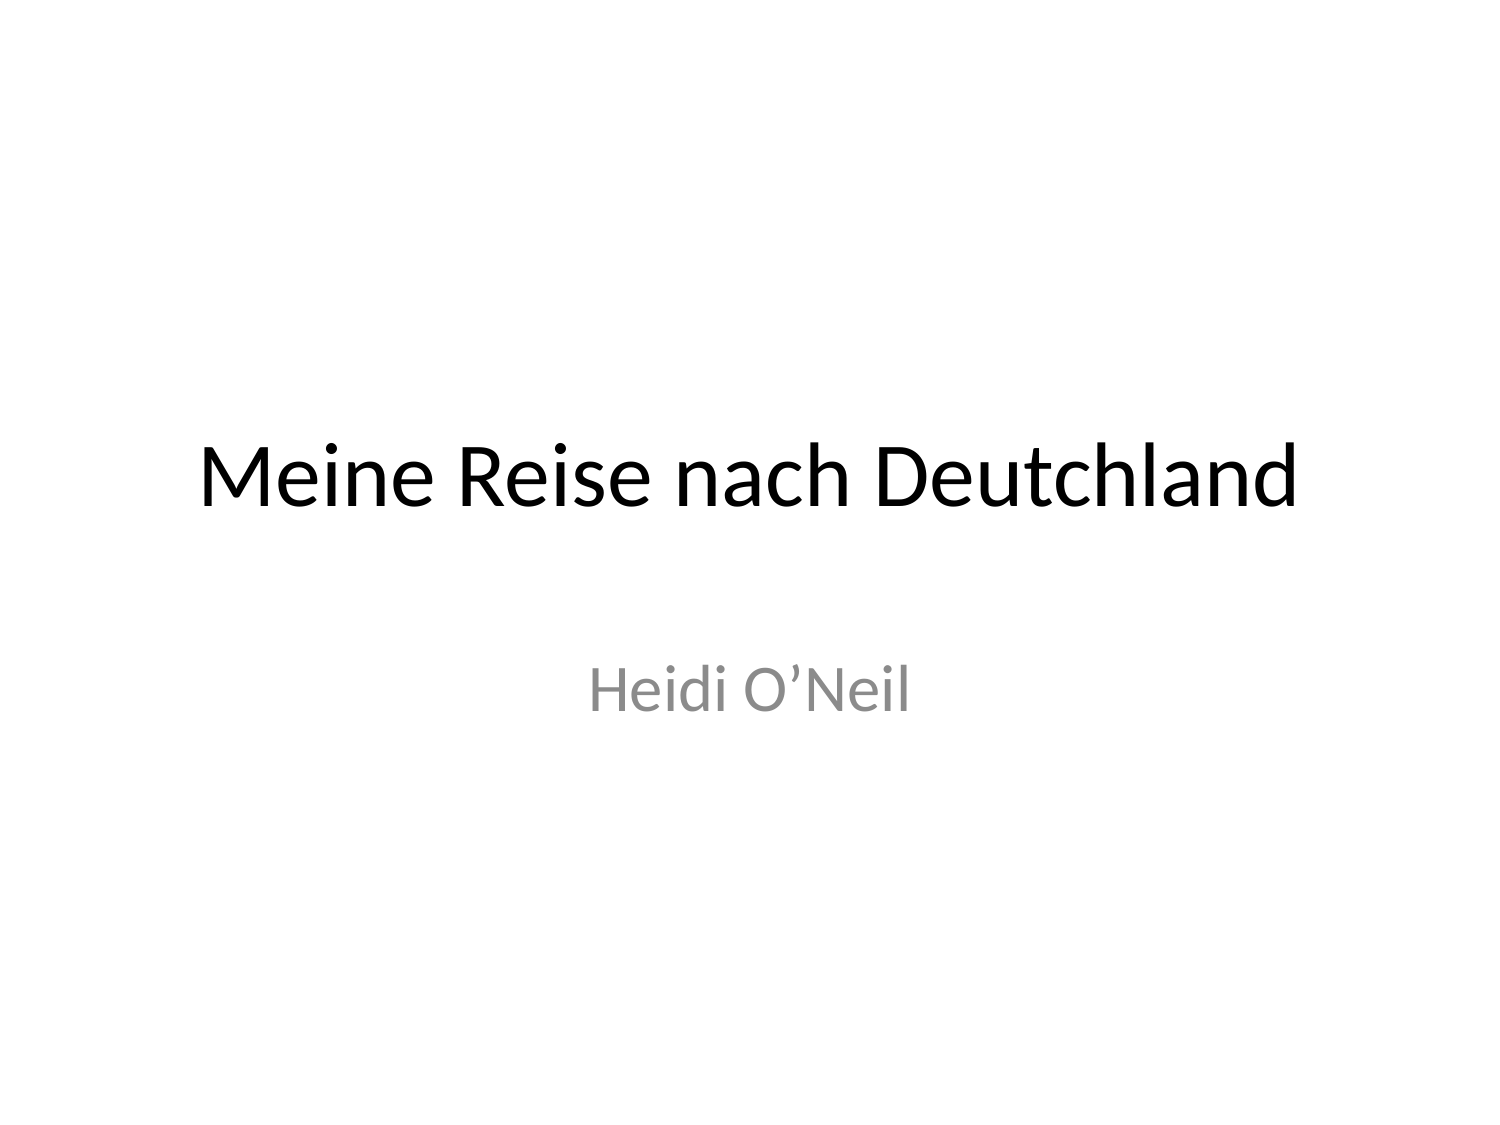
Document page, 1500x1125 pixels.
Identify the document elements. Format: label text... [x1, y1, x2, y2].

title Meine Reise nach Deutchland [112, 349, 1388, 591]
subtitle Heidi O’Neil [225, 637, 1275, 925]
